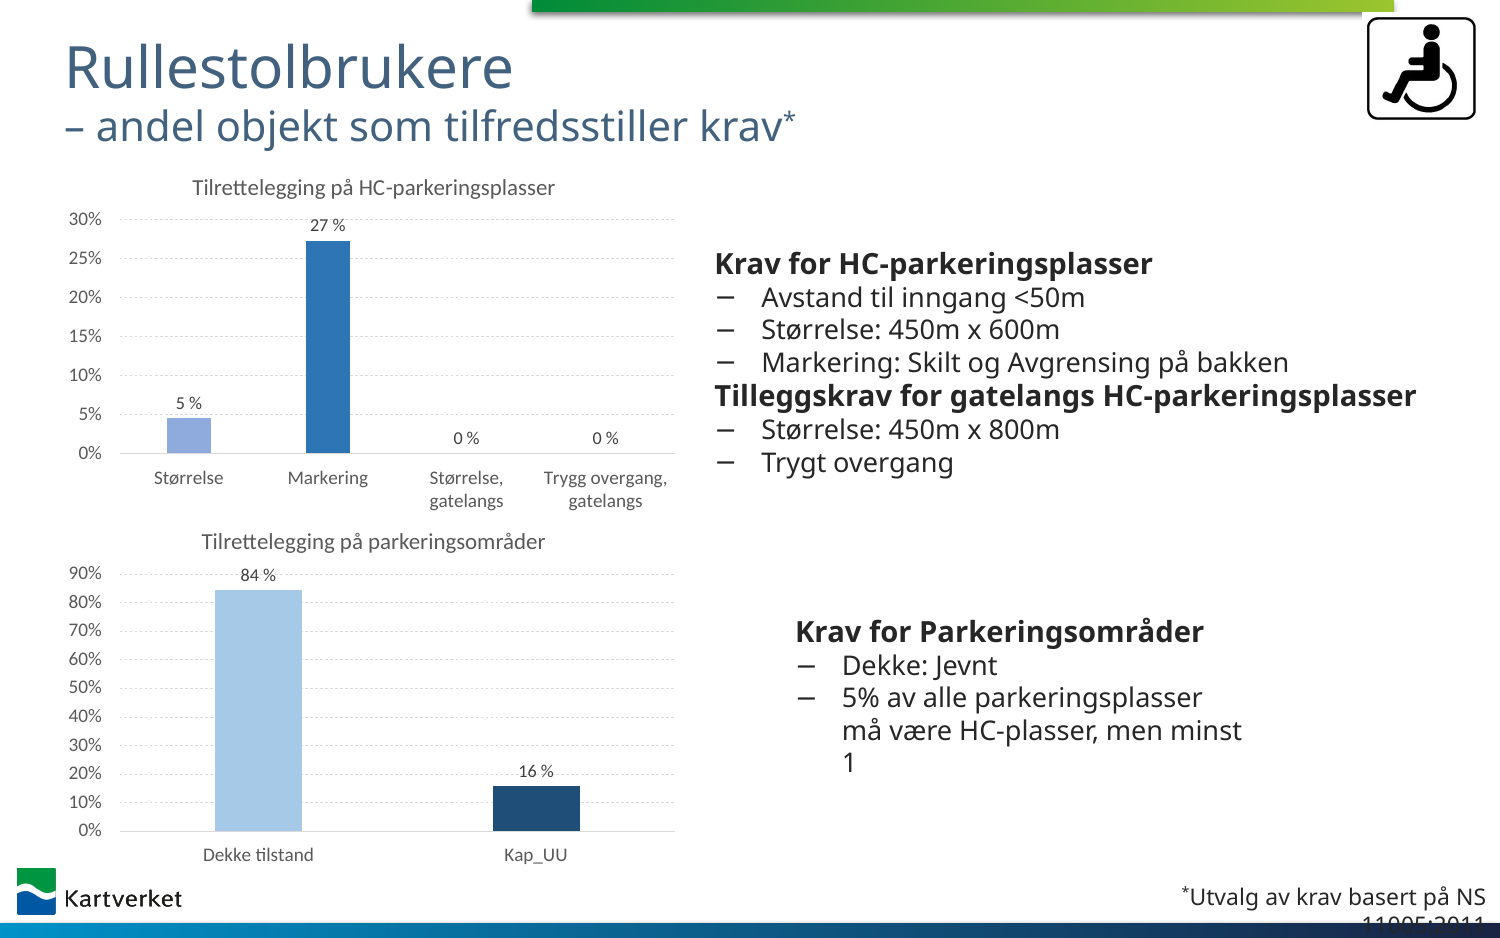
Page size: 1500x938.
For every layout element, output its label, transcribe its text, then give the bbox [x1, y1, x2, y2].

picture [62, 166, 686, 519]
text_box Krav for Parkeringsområder Dekke: Jevnt 5% av alle parkeringsplasser må være HC-plasser, men minst 1 [780, 605, 1261, 786]
picture [62, 520, 686, 874]
picture [1362, 12, 1481, 126]
text_box Krav for HC-parkeringsplasser Avstand til inngang <50m Størrelse: 450m x 600m Markering: Skilt og Avgrensing på bakken Tilleggskrav for gatelangs HC-parkeringsplasser Størrelse: 450m x 800m Trygt overgang [699, 237, 1433, 485]
text_box Rullestolbrukere – andel objekt som tilfredsstiller krav* [49, 25, 1431, 158]
text_box *Utvalg av krav basert på NS 11005:2011 [1068, 873, 1500, 938]
